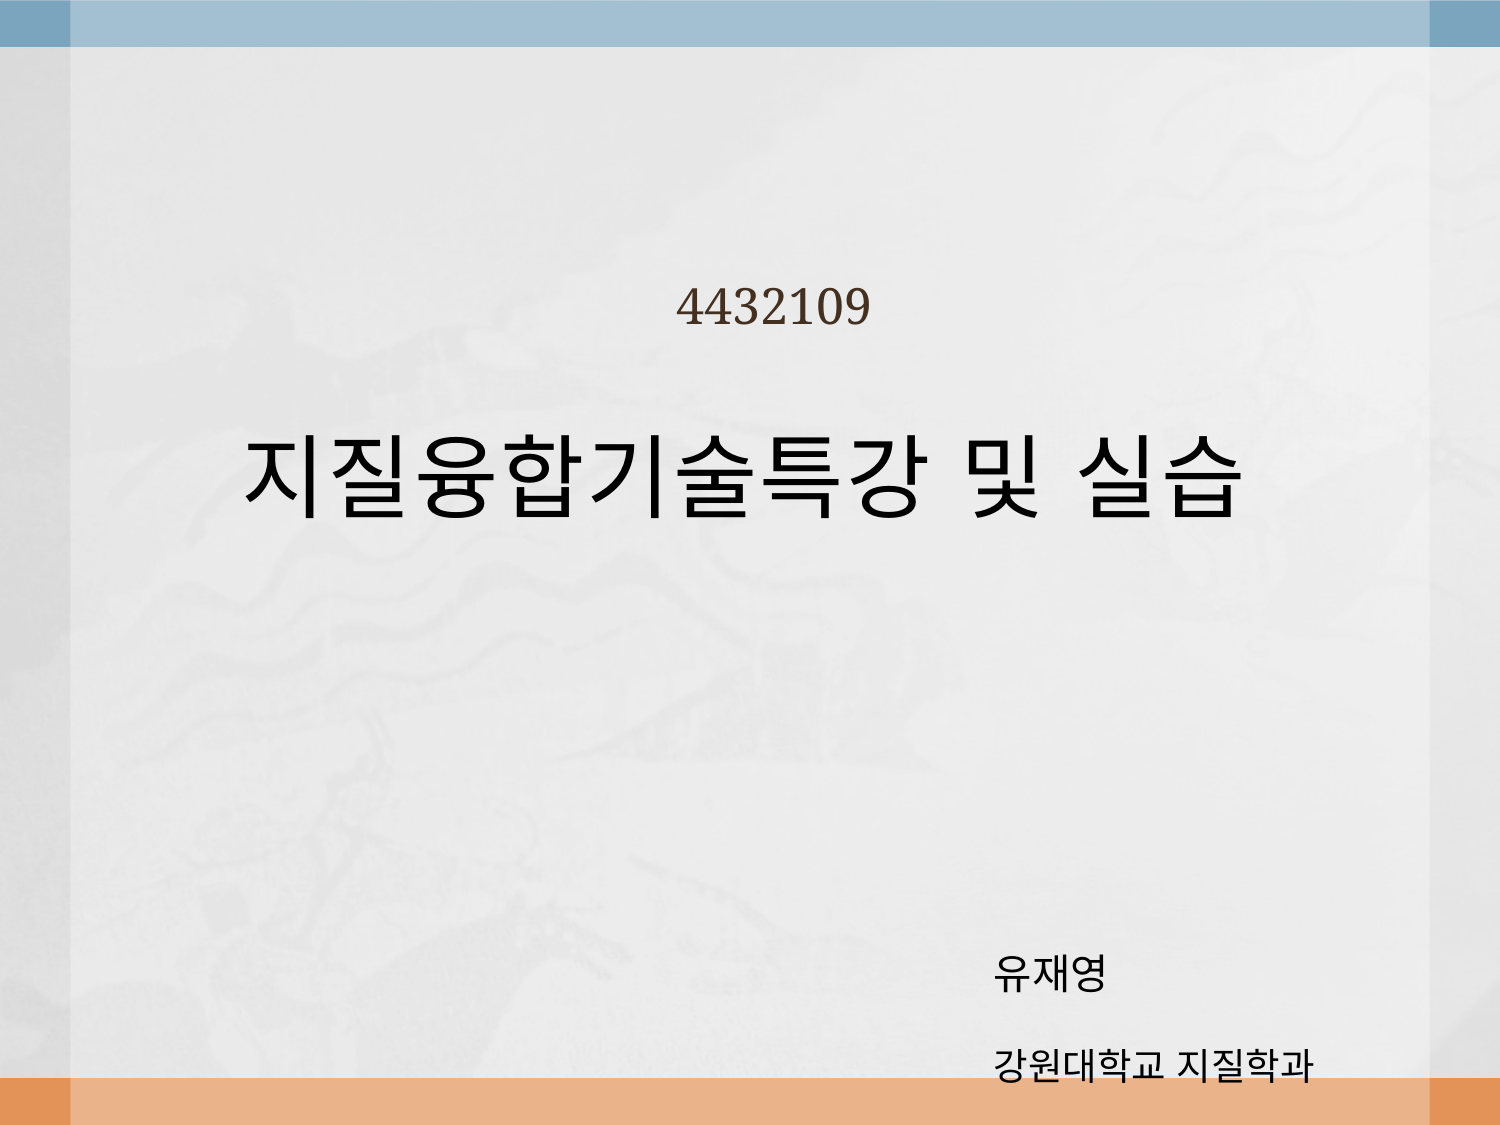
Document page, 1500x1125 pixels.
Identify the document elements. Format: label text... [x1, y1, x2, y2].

text_box 유재영 강원대학교 지질학과 [979, 940, 1330, 1096]
subtitle 4432109 [159, 267, 1390, 408]
title 지질융합기술특강 및 실습 [117, 351, 1372, 598]
